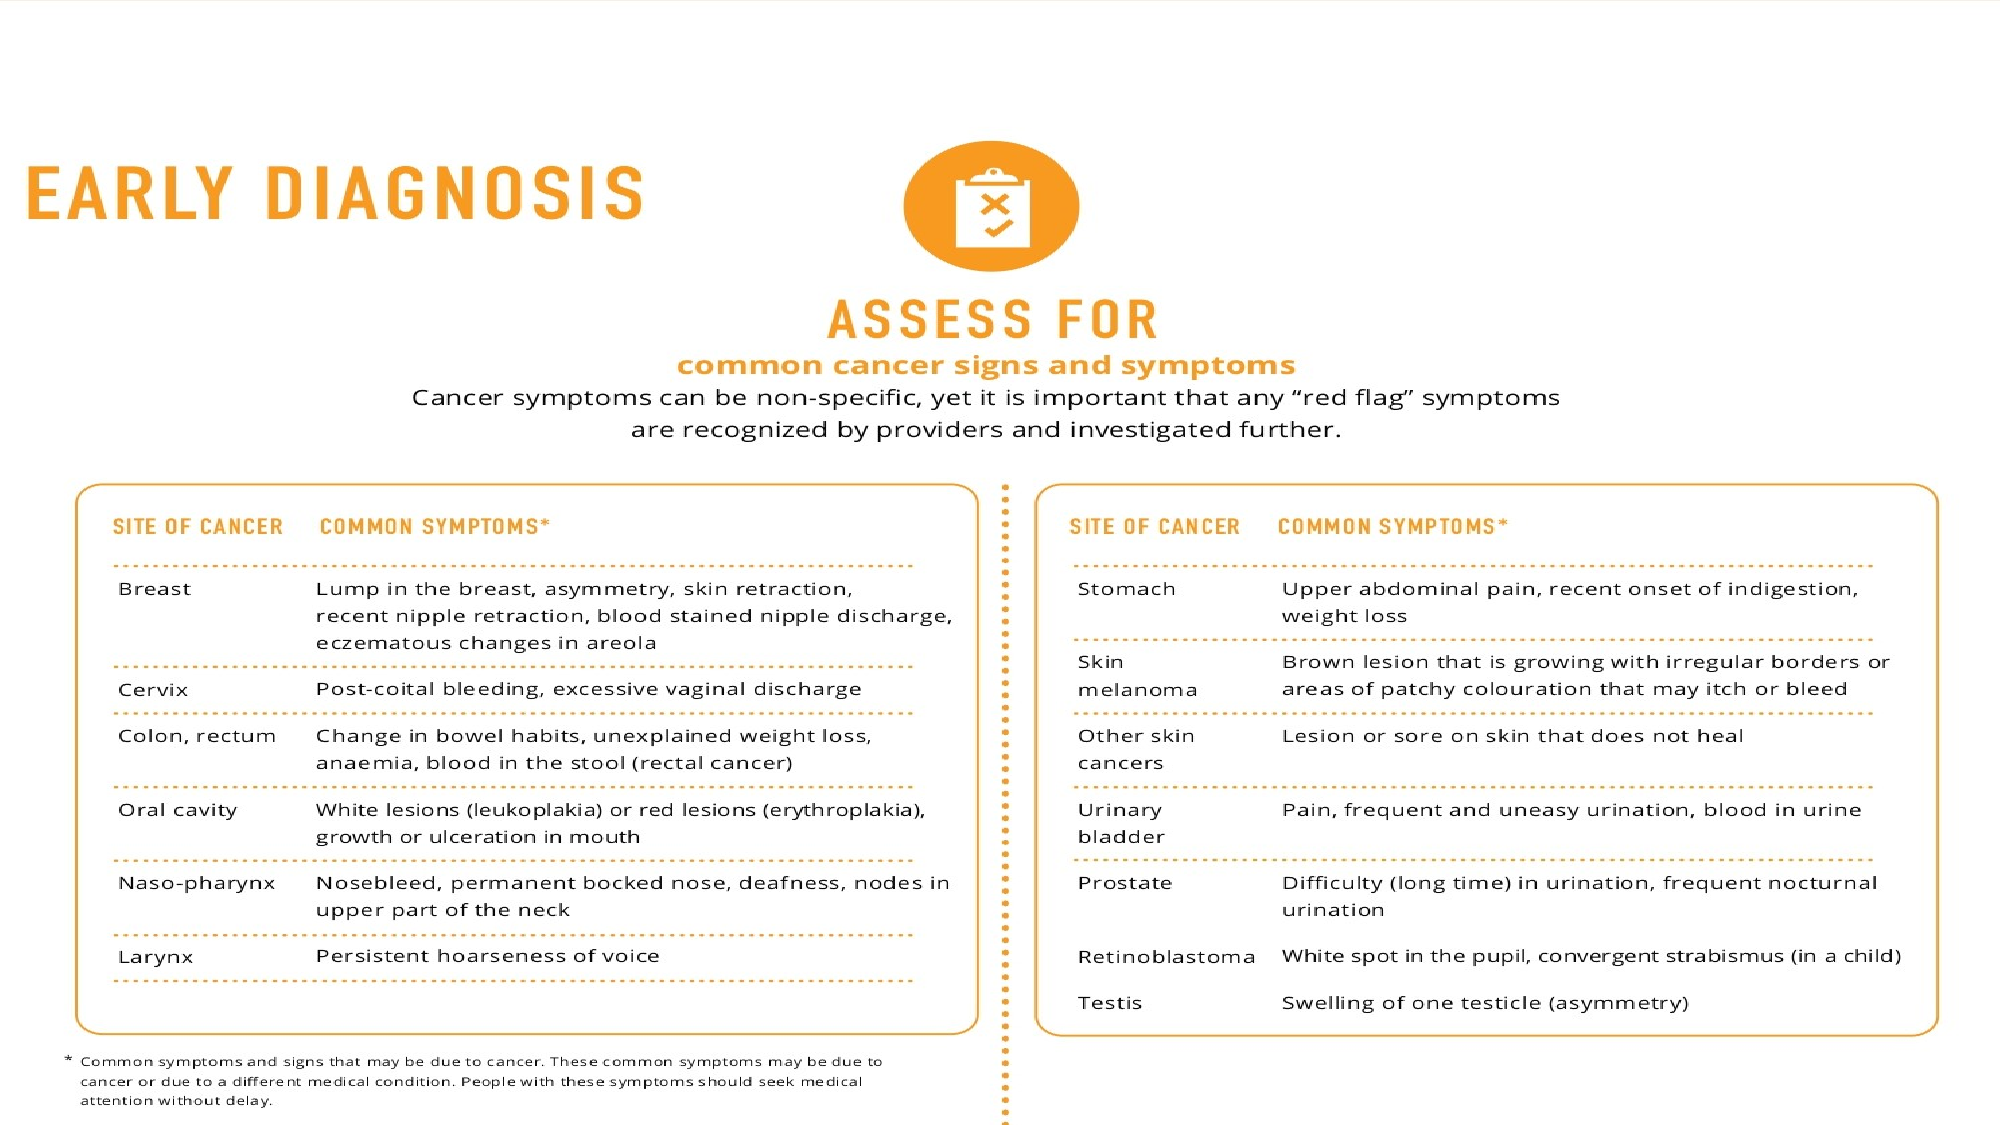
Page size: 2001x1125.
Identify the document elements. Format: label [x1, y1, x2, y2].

list [0, 0, 2000, 1125]
